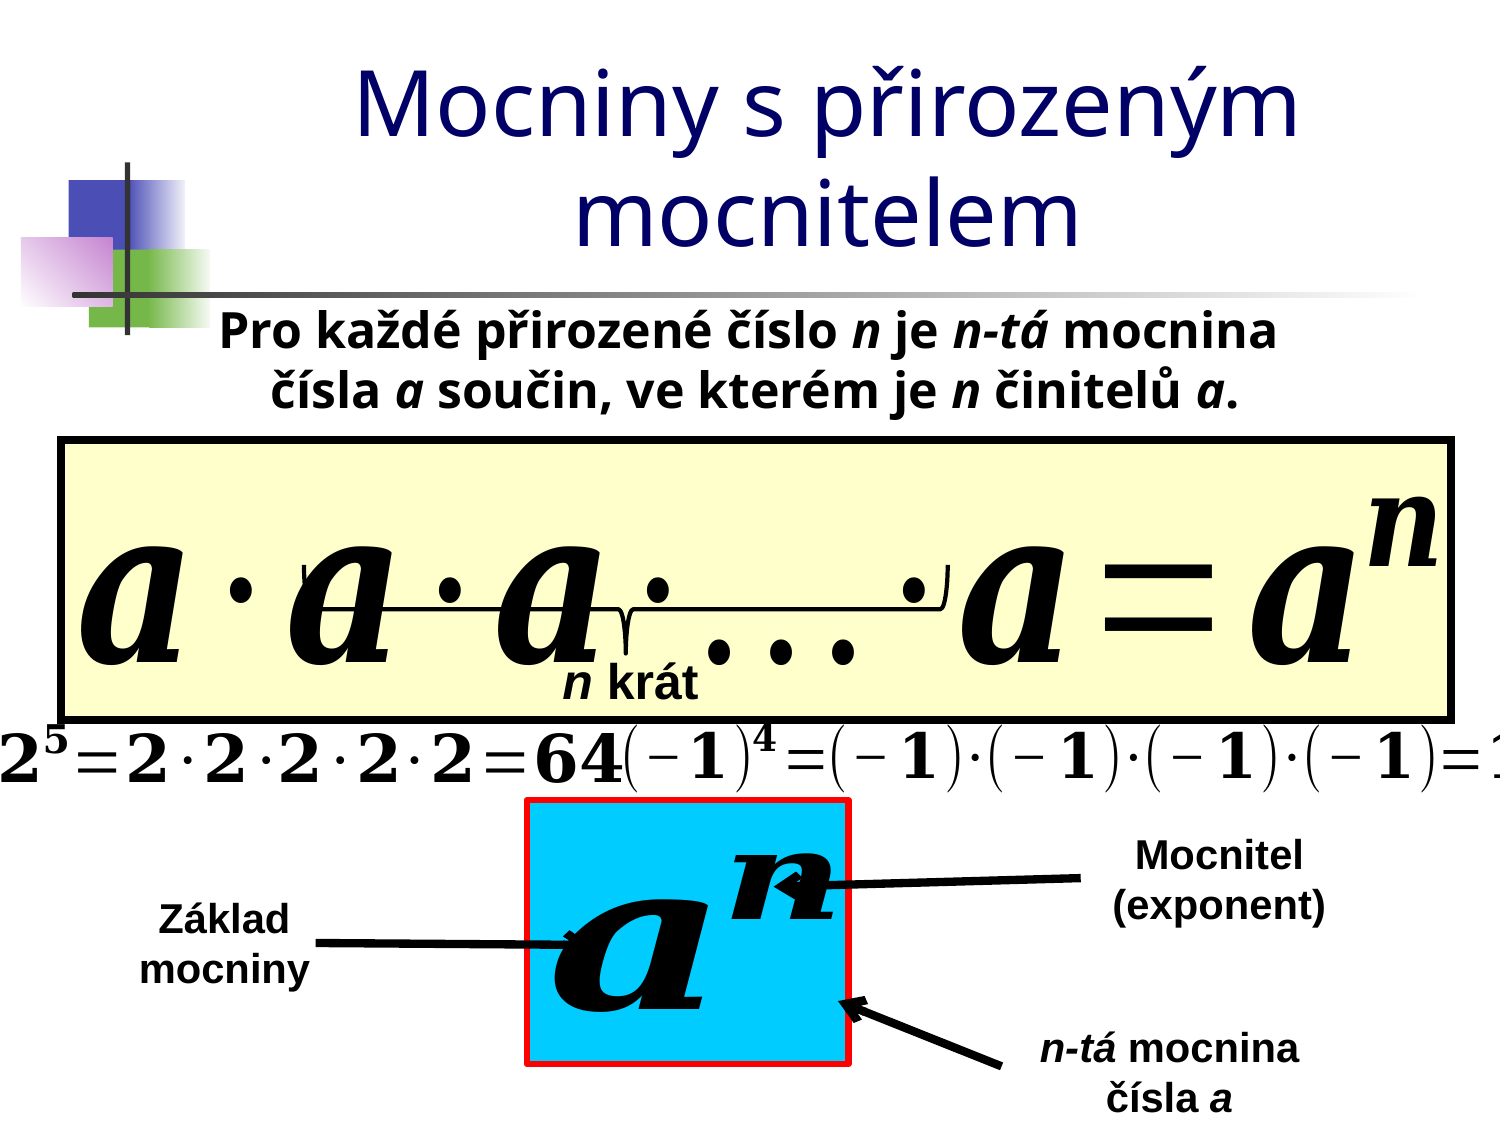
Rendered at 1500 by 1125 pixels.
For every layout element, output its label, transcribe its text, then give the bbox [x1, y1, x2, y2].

text_box n krát [547, 642, 786, 717]
text_box n-tá mocnina čísla a [986, 1013, 1353, 1125]
list Pro každé přirozené číslo n je n-tá mocnina čísla a součin, ve kterém je n činitelů a. [0, 290, 1500, 445]
text_box [303, 564, 948, 642]
text_box Mocnitel (exponent) [1059, 820, 1379, 935]
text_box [837, 1000, 1002, 1067]
text_box Základ mocniny [64, 884, 384, 1000]
title Mocniny s přirozeným mocnitelem [188, 34, 1468, 276]
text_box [315, 942, 593, 946]
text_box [773, 877, 1081, 887]
